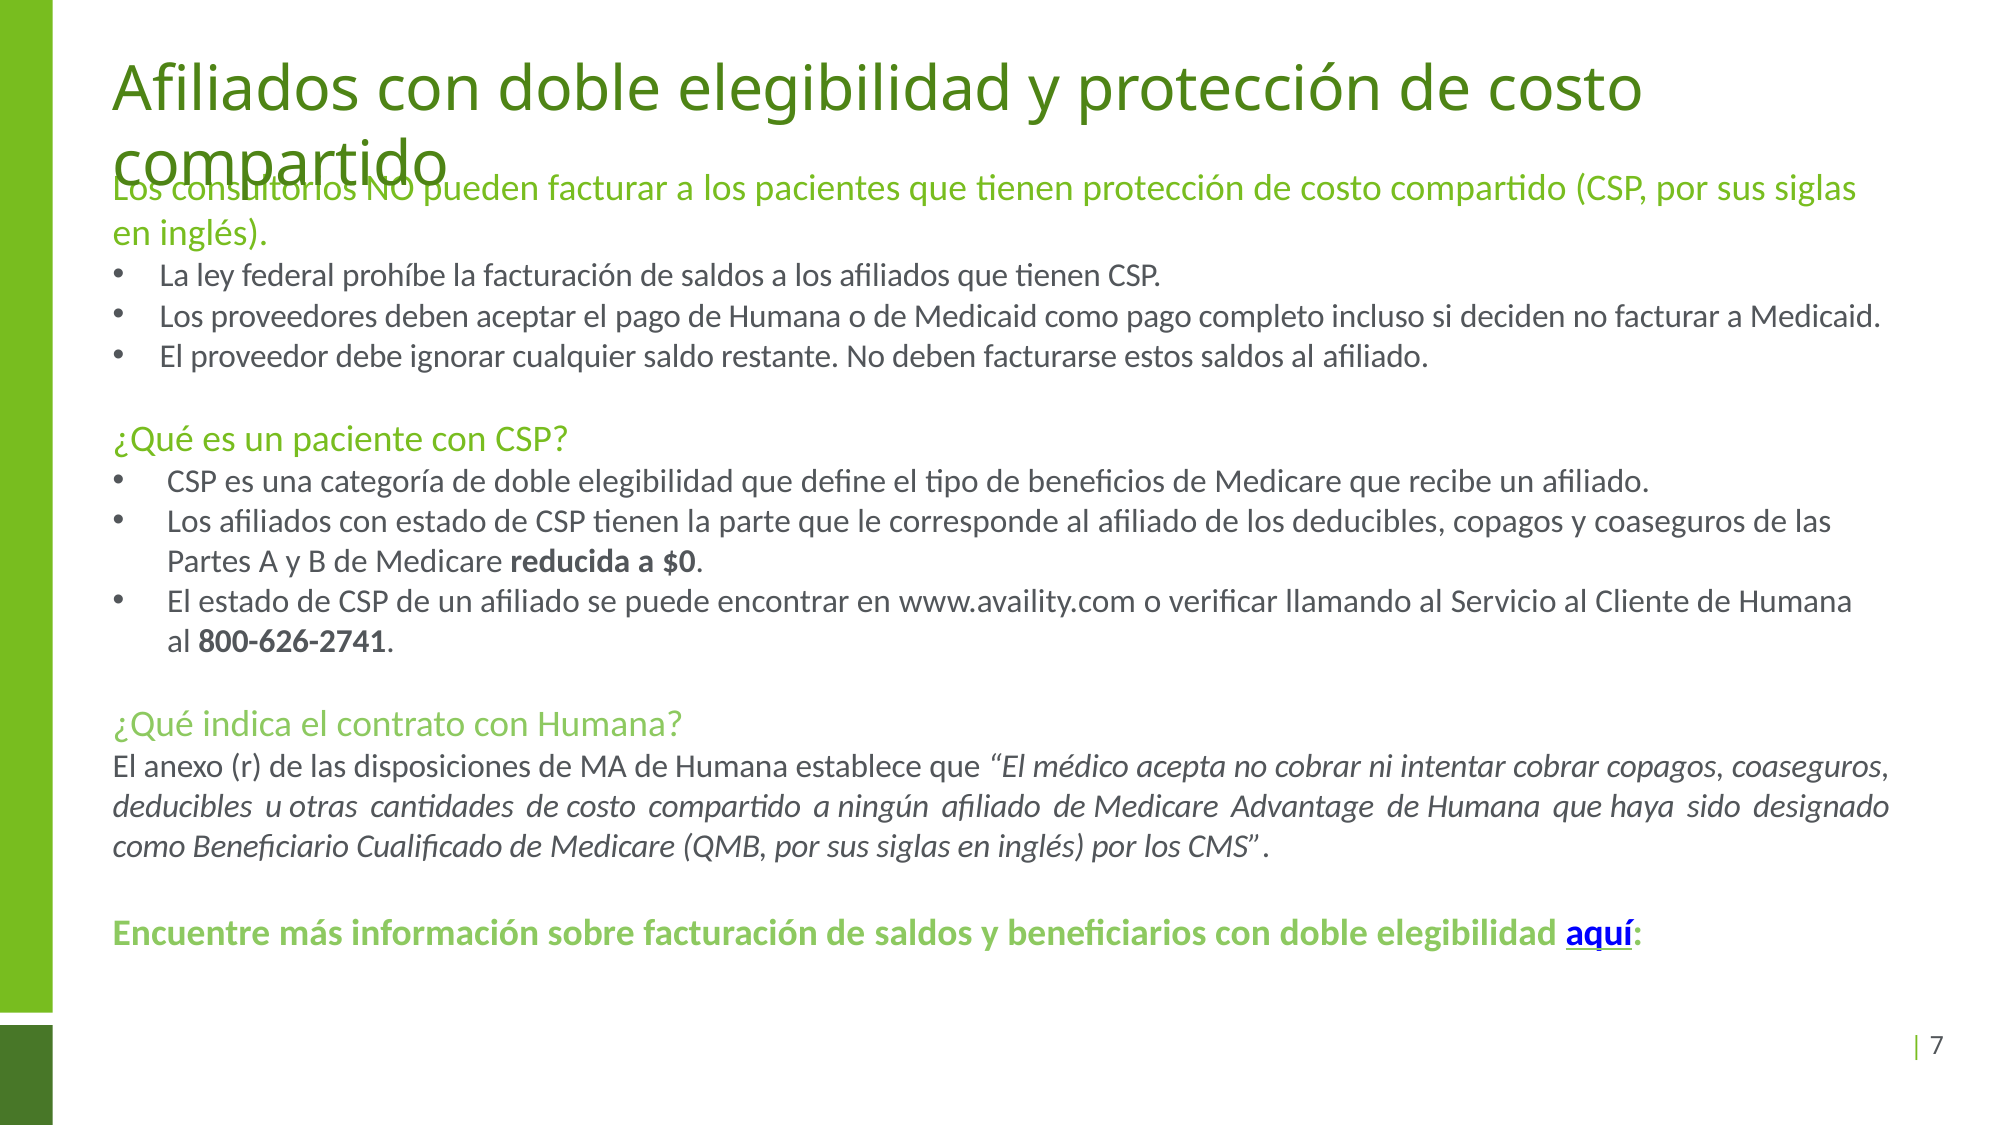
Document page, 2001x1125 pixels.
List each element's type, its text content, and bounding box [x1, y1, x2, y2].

text_box Los consultorios NO pueden facturar a los pacientes que tienen protección de costo compartido (CSP, por sus siglas en inglés). La ley federal prohíbe la facturación de saldos a los afiliados que tienen CSP. Los proveedores deben aceptar el pago de Humana o de Medicaid como pago completo incluso si deciden no facturar a Medicaid. El proveedor debe ignorar cualquier saldo restante. No deben facturarse estos saldos al afiliado. ¿Qué es un paciente con CSP? CSP es una categoría de doble elegibilidad que define el tipo de beneficios de Medicare que recibe un afiliado. Los afiliados con estado de CSP tienen la parte que le corresponde al afiliado de los deducibles, copagos y coaseguros de las Partes A y B de Medicare reducida a $0. El estado de CSP de un afiliado se puede encontrar en www.availity.com o verificar llamando al Servicio al Cliente de Humana al 800-626-2741. ¿Qué indica el contrato con Humana? El anexo (r) de las disposiciones de MA de Humana establece que “El médico acepta no cobrar ni intentar cobrar copagos, coaseguros, deducibles u otras cantidades de costo compartido a ningún afiliado de Medicare Advantage de Humana que haya sido designado como Beneficiario Cualificado de Medicare (QMB, por sus siglas en inglés) por los CMS”. Encuentre más información sobre facturación de saldos y beneficiarios con doble elegibilidad aquí: [110, 236, 1895, 953]
slide_number | 7 [1894, 1037, 1988, 1125]
title Afiliados con doble elegibilidad y protección de costo compartido [110, 45, 1925, 236]
